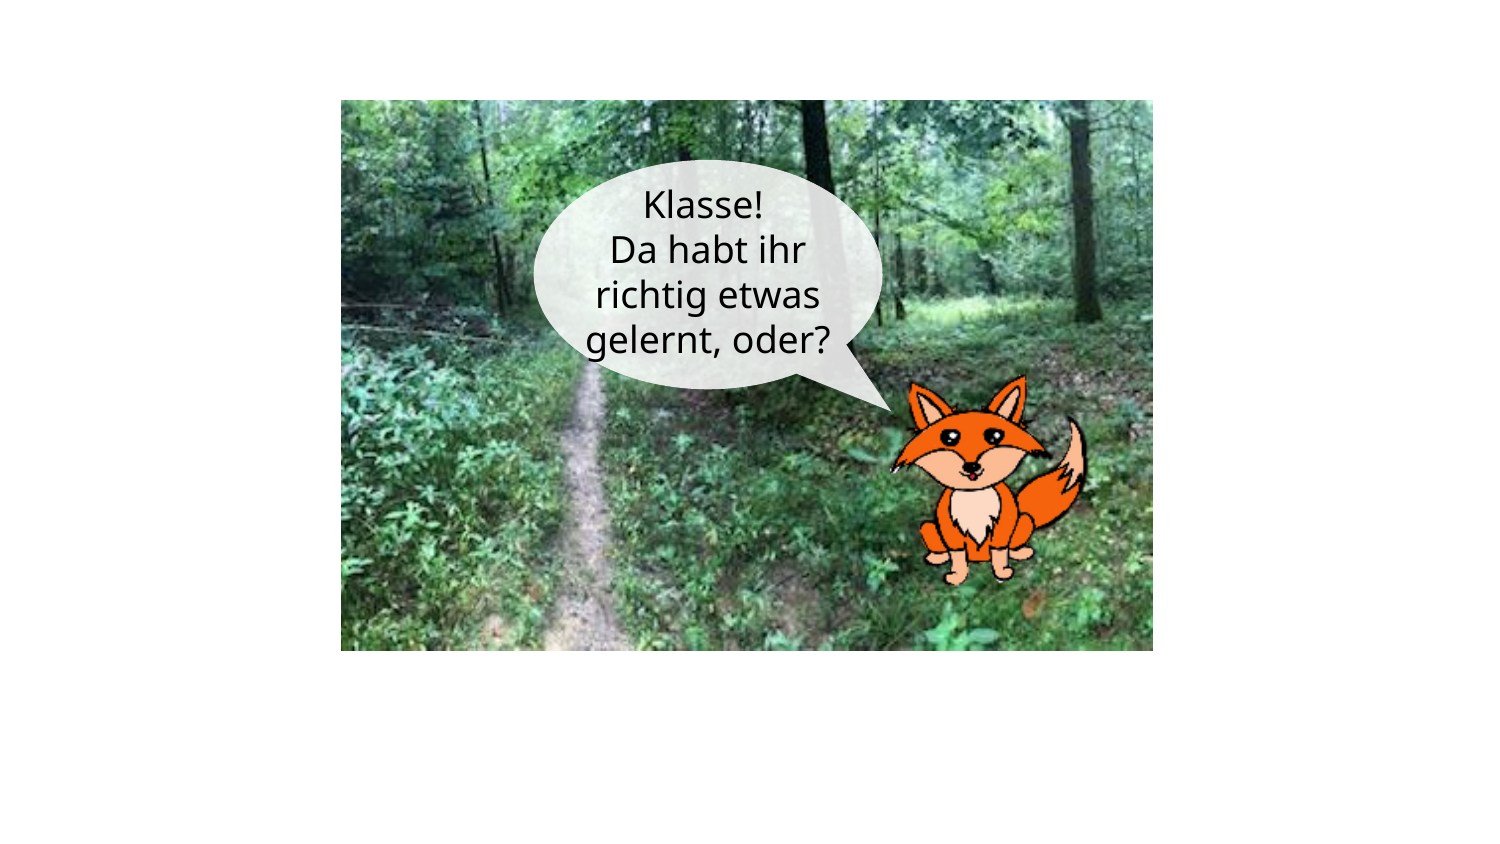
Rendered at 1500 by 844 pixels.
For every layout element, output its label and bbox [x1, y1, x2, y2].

text_box [341, 100, 1153, 651]
